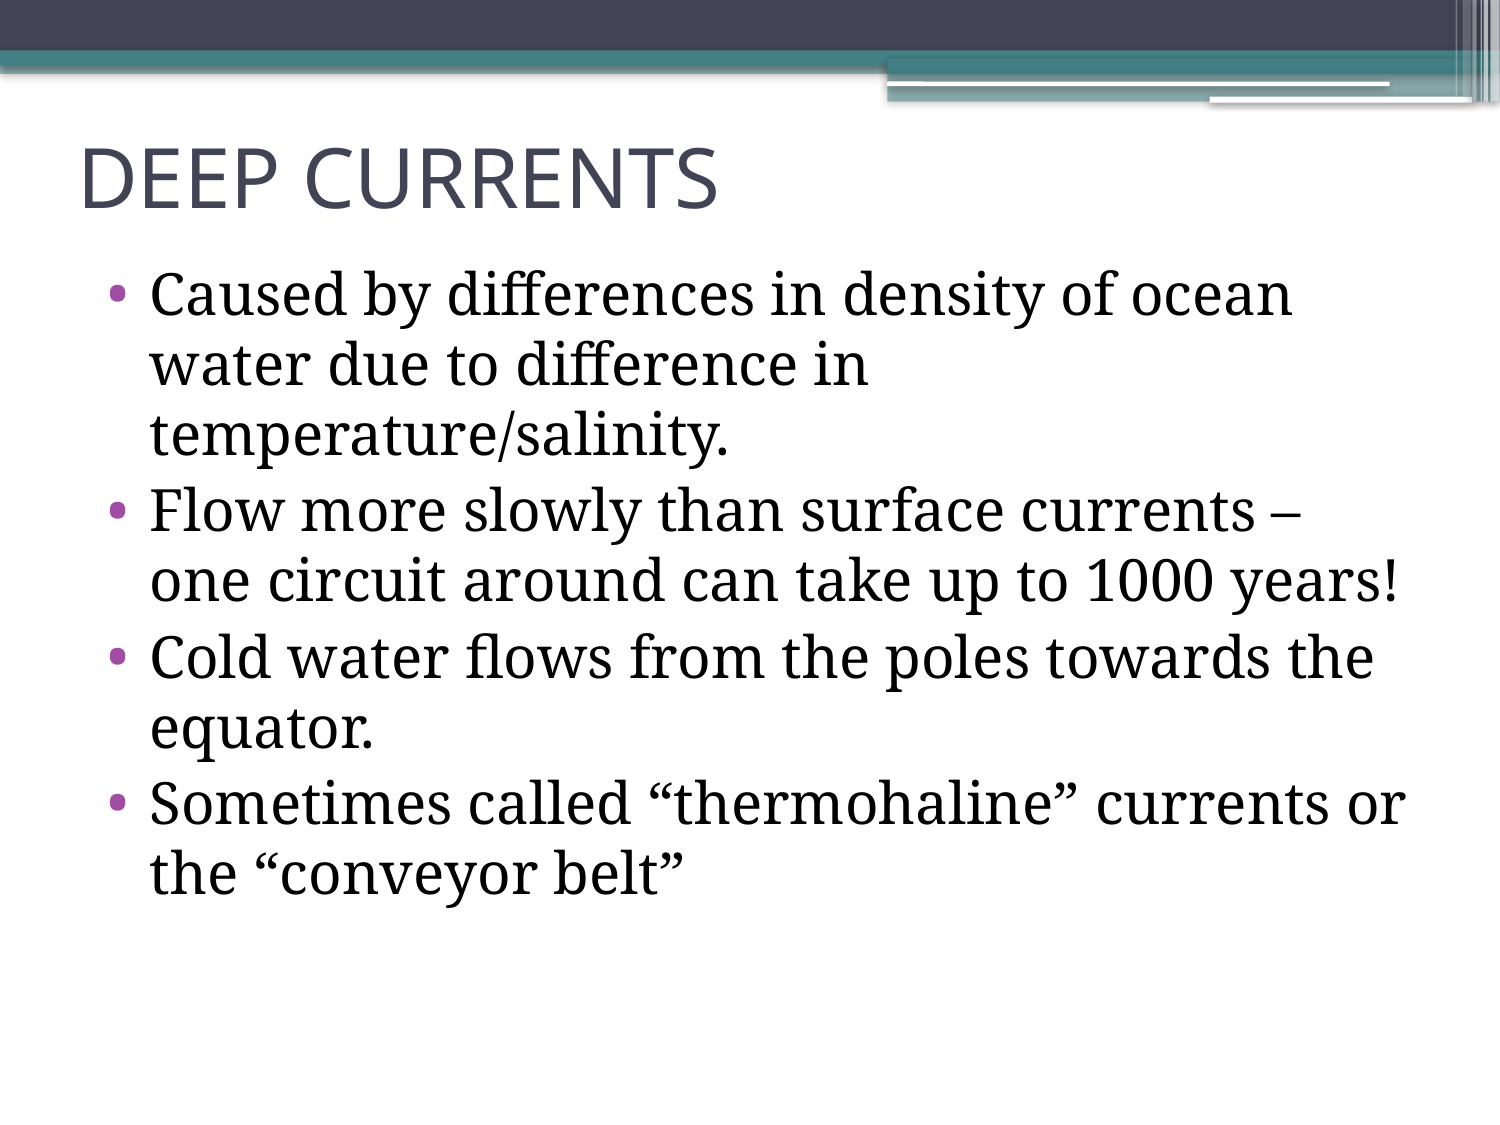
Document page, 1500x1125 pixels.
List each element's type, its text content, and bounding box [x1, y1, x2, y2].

list Caused by differences in density of ocean water due to difference in temperature/salinity. Flow more slowly than surface currents – one circuit around can take up to 1000 years! Cold water flows from the poles towards the equator. Sometimes called “thermohaline” currents or the “conveyor belt” [75, 249, 1425, 1079]
title DEEP CURRENTS [62, 87, 1413, 263]
